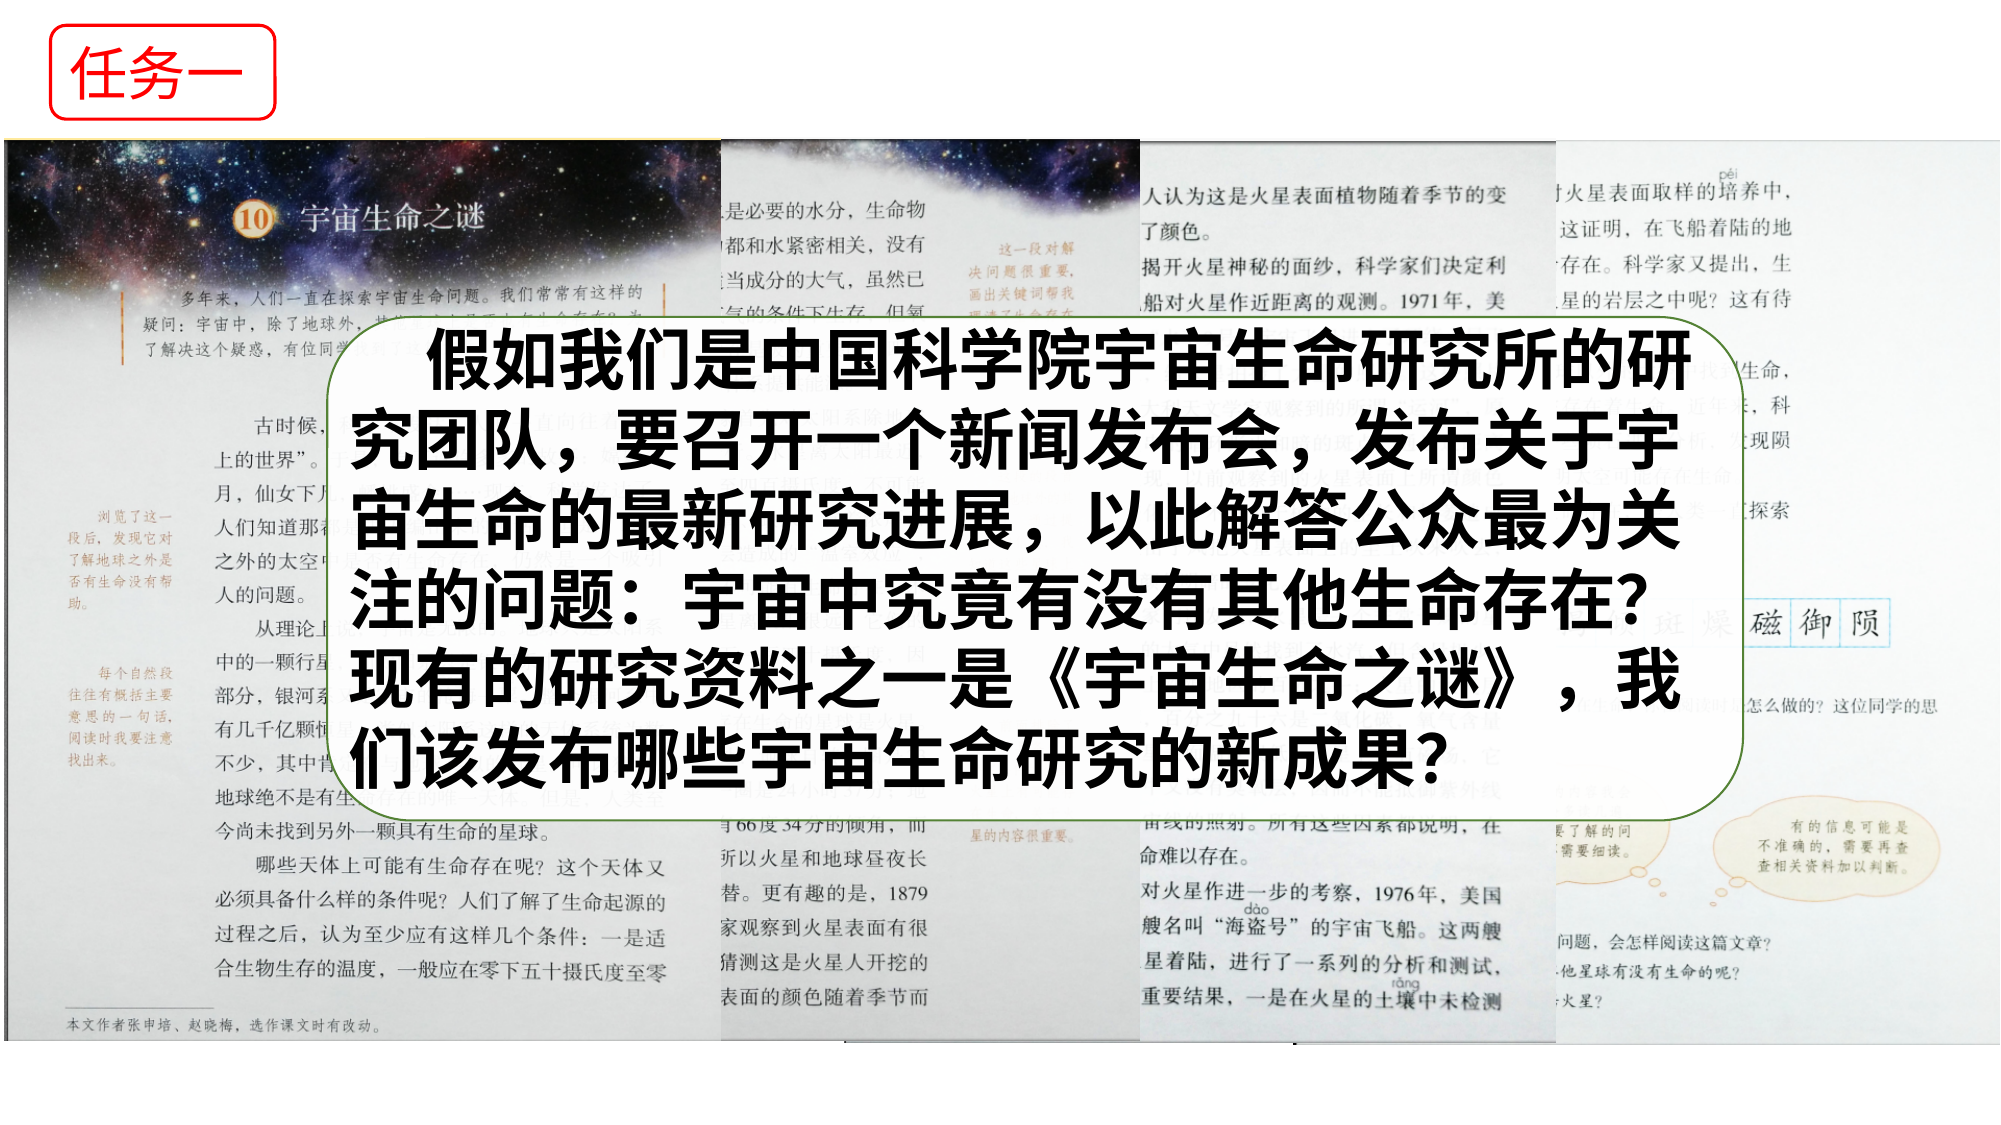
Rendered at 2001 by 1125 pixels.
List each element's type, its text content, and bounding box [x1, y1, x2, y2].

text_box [4, 137, 2000, 1045]
text_box 任务一 [50, 25, 275, 120]
